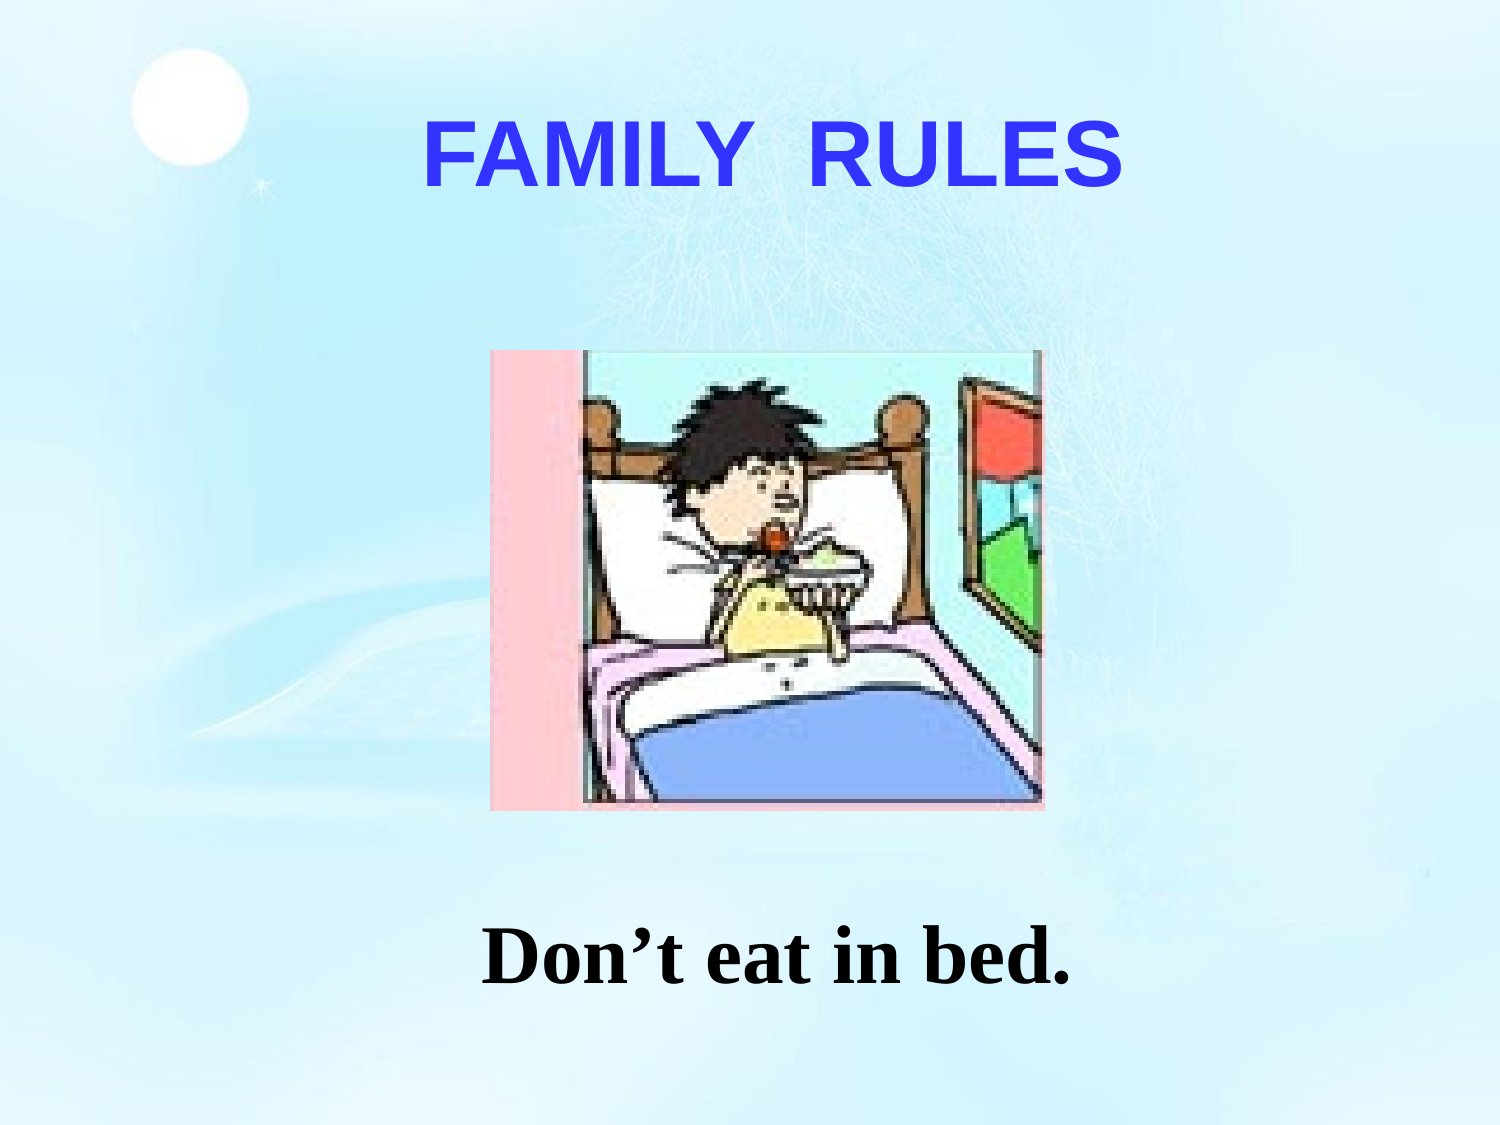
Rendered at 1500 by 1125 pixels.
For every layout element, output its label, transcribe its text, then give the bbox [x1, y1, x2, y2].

text_box Don’t eat in bed. [466, 893, 1140, 1008]
text_box FAMILY RULES [359, 90, 1187, 209]
picture [0, 0, 1500, 1125]
